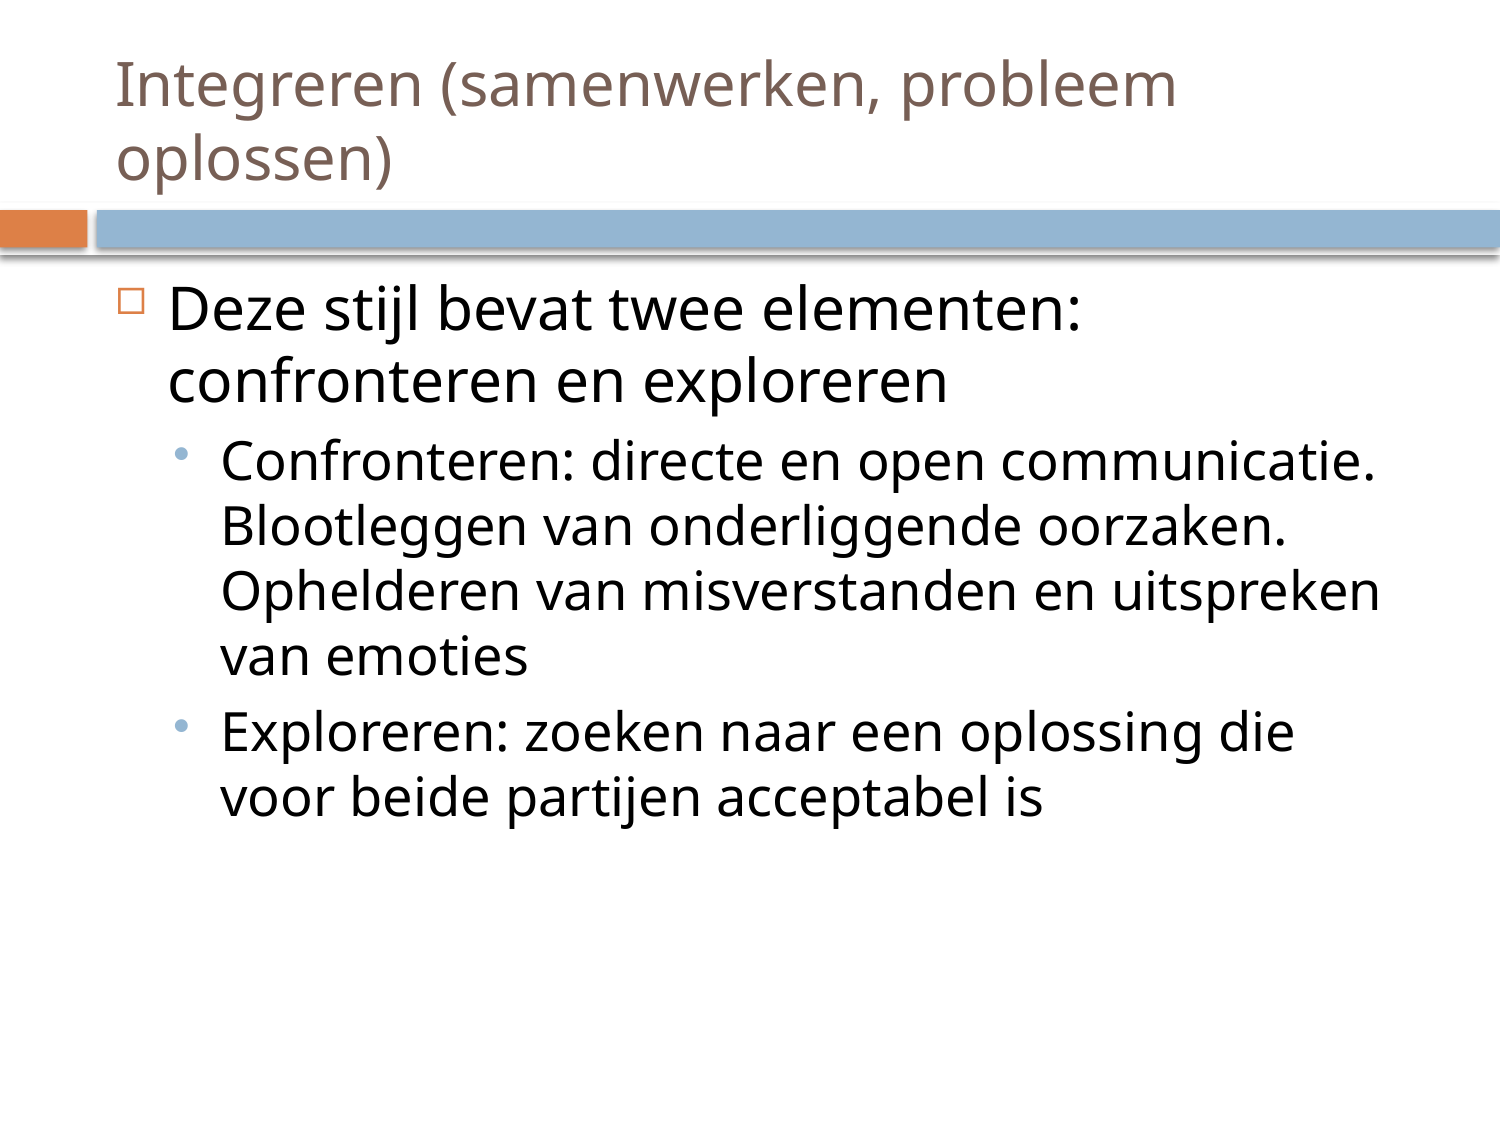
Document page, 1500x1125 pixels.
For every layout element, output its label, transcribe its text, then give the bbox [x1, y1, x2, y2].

title Integreren (samenwerken, probleem oplossen) [100, 37, 1438, 200]
list Deze stijl bevat twee elementen: confronteren en exploreren Confronteren: directe en open communicatie. Blootleggen van onderliggende oorzaken. Ophelderen van misverstanden en uitspreken van emoties Exploreren: zoeken naar een oplossing die voor beide partijen acceptabel is [100, 262, 1438, 1000]
